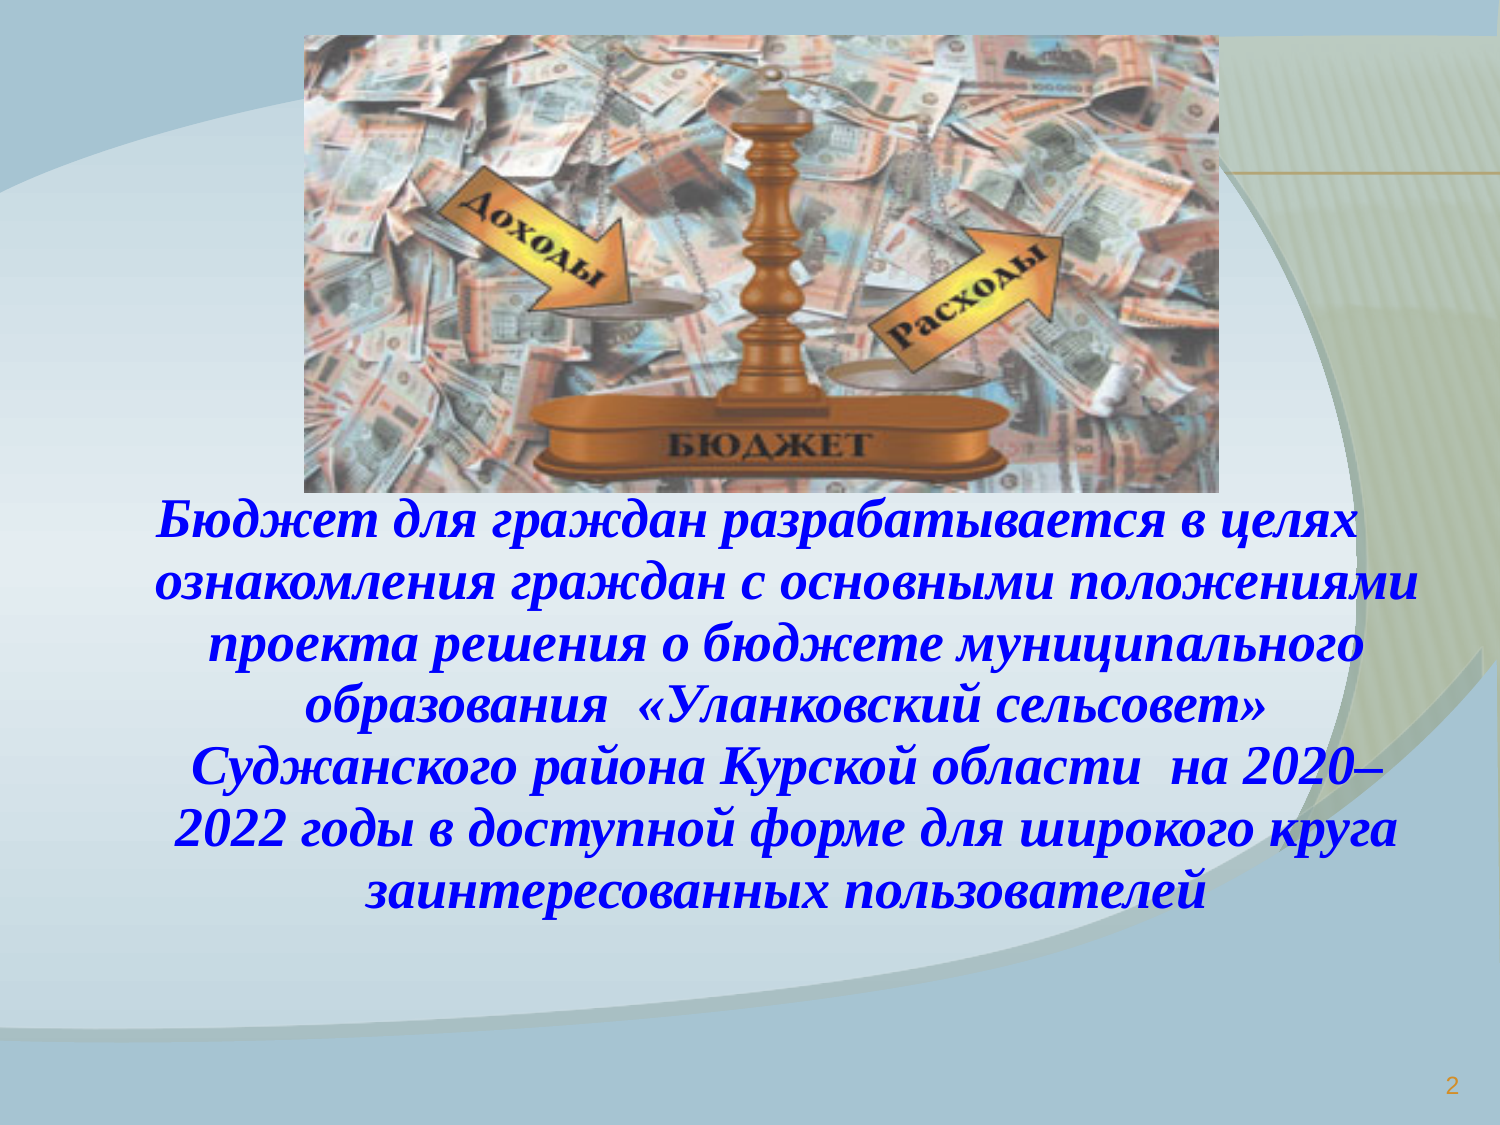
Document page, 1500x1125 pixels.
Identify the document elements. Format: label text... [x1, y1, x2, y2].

picture [304, 34, 1219, 493]
list Бюджет для граждан разрабатывается в целях ознакомления граждан с основными положениями проекта решения о бюджете муниципального образования «Уланковский сельсовет» Суджанского района Курской области на 2020– 2022 годы в доступной форме для широкого круга заинтересованных пользователей [75, 480, 1442, 973]
slide_number 2 [1350, 1061, 1475, 1103]
